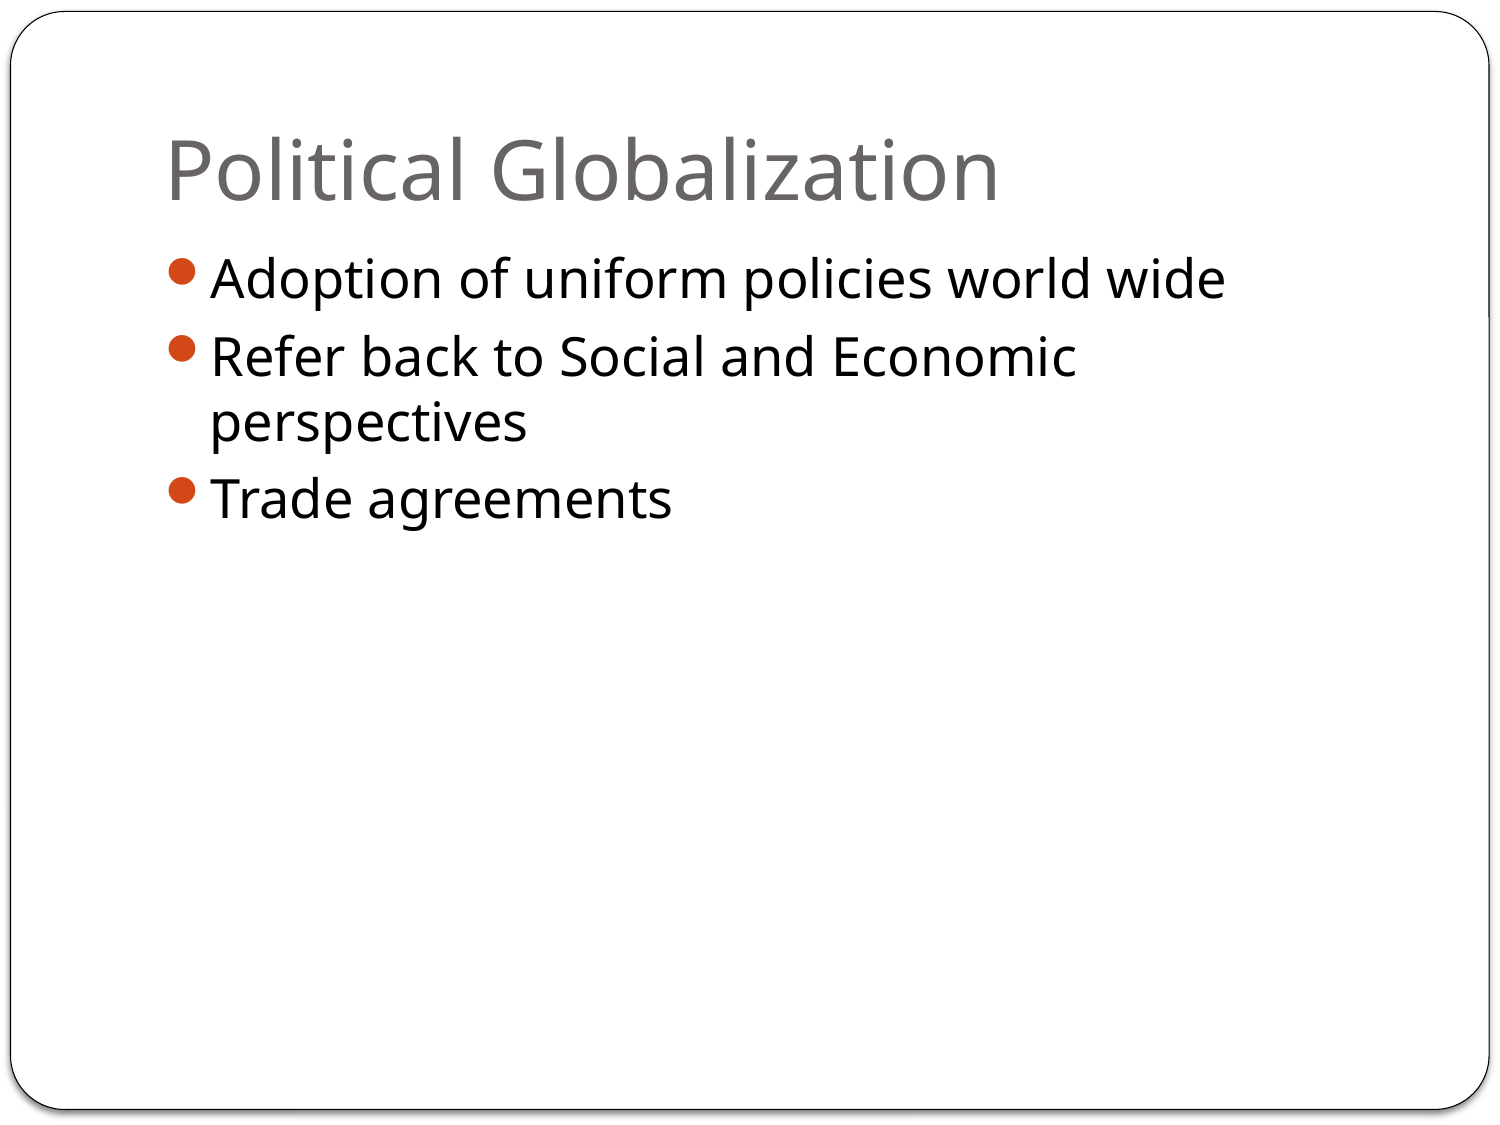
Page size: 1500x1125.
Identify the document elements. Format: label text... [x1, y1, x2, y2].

list Adoption of uniform policies world wide Refer back to Social and Economic perspectives Trade agreements [150, 237, 1425, 988]
title Political Globalization [150, 45, 1425, 233]
